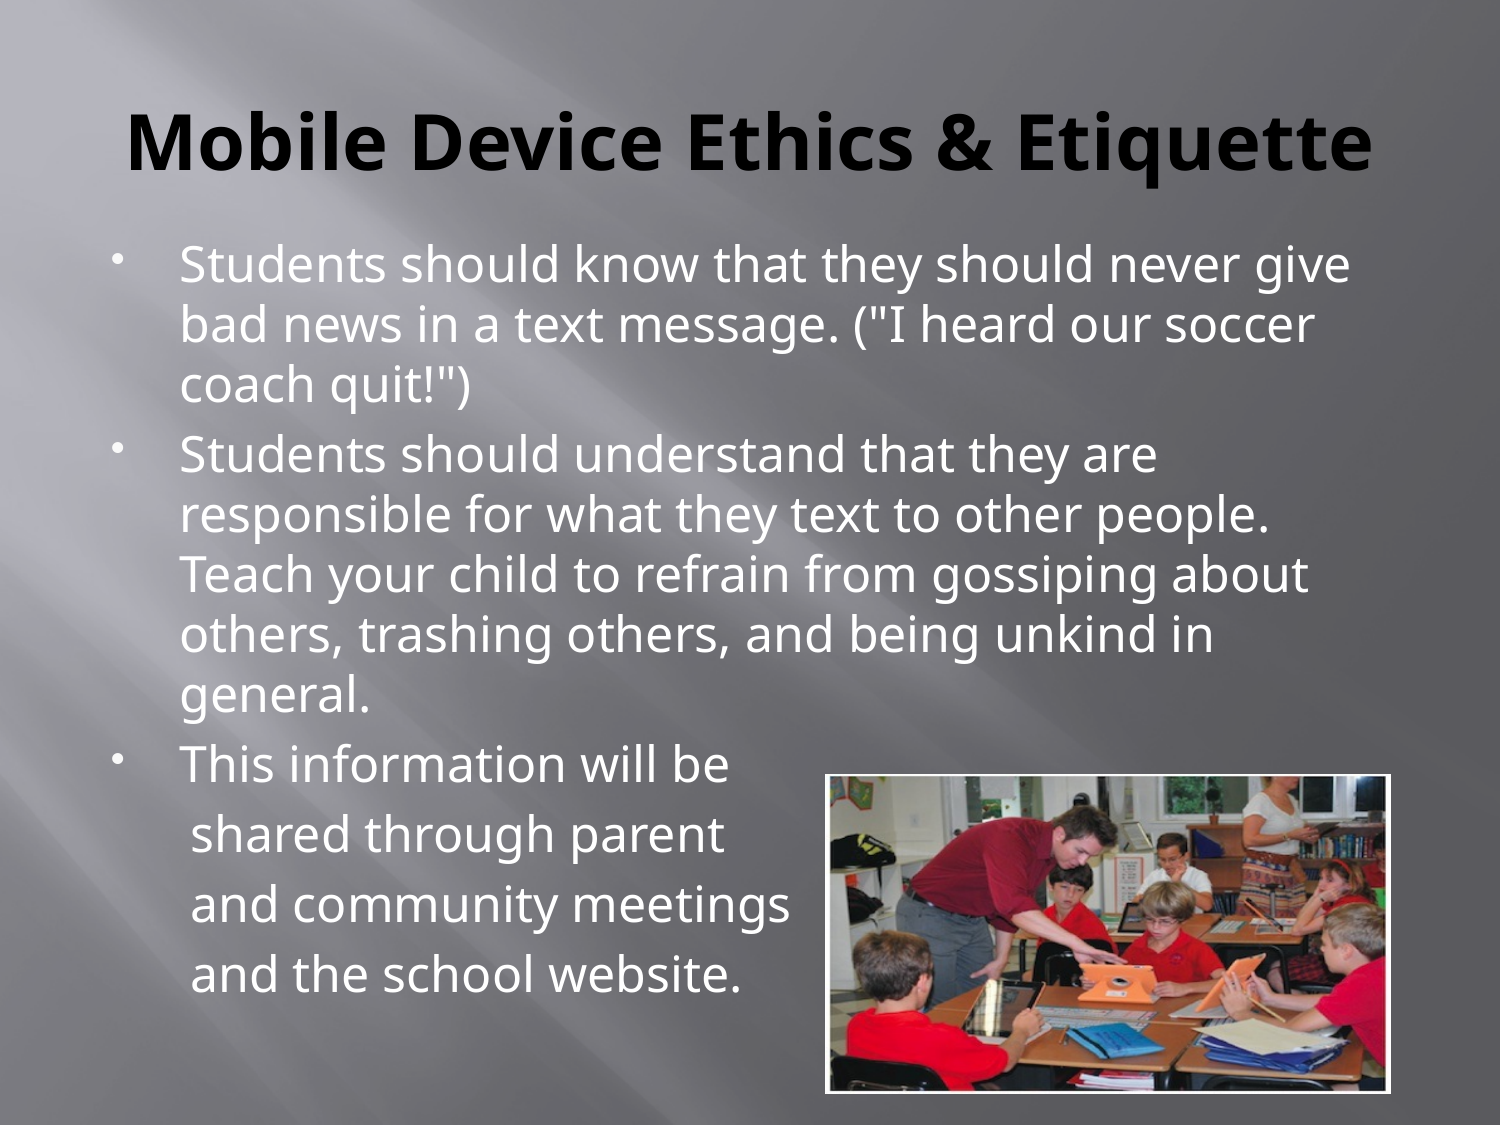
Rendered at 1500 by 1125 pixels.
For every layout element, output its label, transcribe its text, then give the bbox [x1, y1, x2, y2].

picture [824, 774, 1391, 1094]
list Students should know that they should never give bad news in a text message. ("I heard our soccer coach quit!") Students should understand that they are responsible for what they text to other people. Teach your child to refrain from gossiping about others, trashing others, and being unkind in general. This information will be shared through parent and community meetings and the school website. [75, 224, 1425, 1125]
title Mobile Device Ethics & Etiquette [75, 45, 1425, 224]
